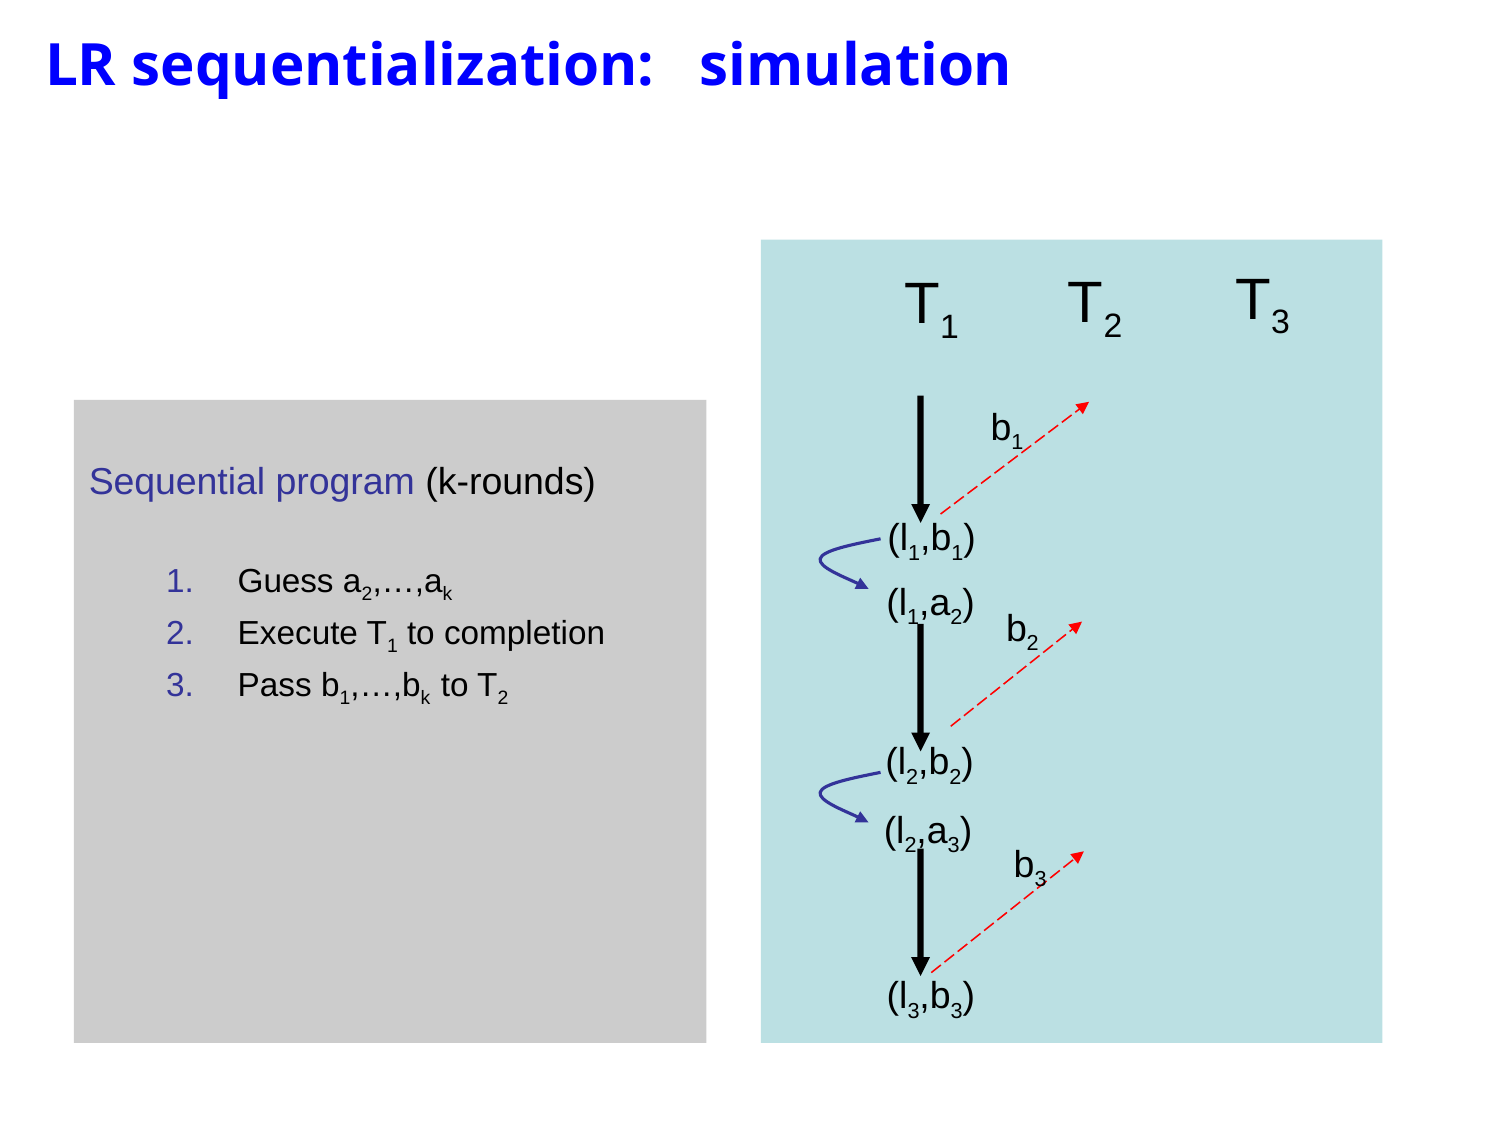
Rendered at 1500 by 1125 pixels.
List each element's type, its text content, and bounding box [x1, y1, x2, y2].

text_box (l1,b1) [872, 505, 991, 572]
text_box T3 [1220, 253, 1305, 348]
title LR sequentialization: simulation [0, 0, 1500, 126]
text_box [1075, 401, 1090, 415]
text_box Sequential program (k-rounds) Guess a2,…,ak Execute T1 to completion Pass b1,…,bk to T2 [73, 399, 707, 1043]
text_box (l2,b2) [870, 729, 989, 796]
text_box b3 [999, 832, 1062, 899]
text_box [760, 239, 1383, 1043]
text_box [1068, 621, 1083, 635]
text_box [1068, 851, 1084, 864]
text_box [897, 415, 928, 476]
text_box b2 [991, 596, 1054, 663]
text_box [820, 538, 881, 589]
text_box [820, 772, 881, 823]
text_box (l3,b3) [871, 964, 991, 1030]
text_box [914, 476, 927, 523]
text_box T1 [889, 258, 974, 353]
text_box (l1,a2) [871, 570, 990, 637]
text_box T2 [1053, 256, 1138, 352]
text_box b1 [975, 395, 1039, 462]
text_box (l2,a3) [869, 798, 988, 865]
